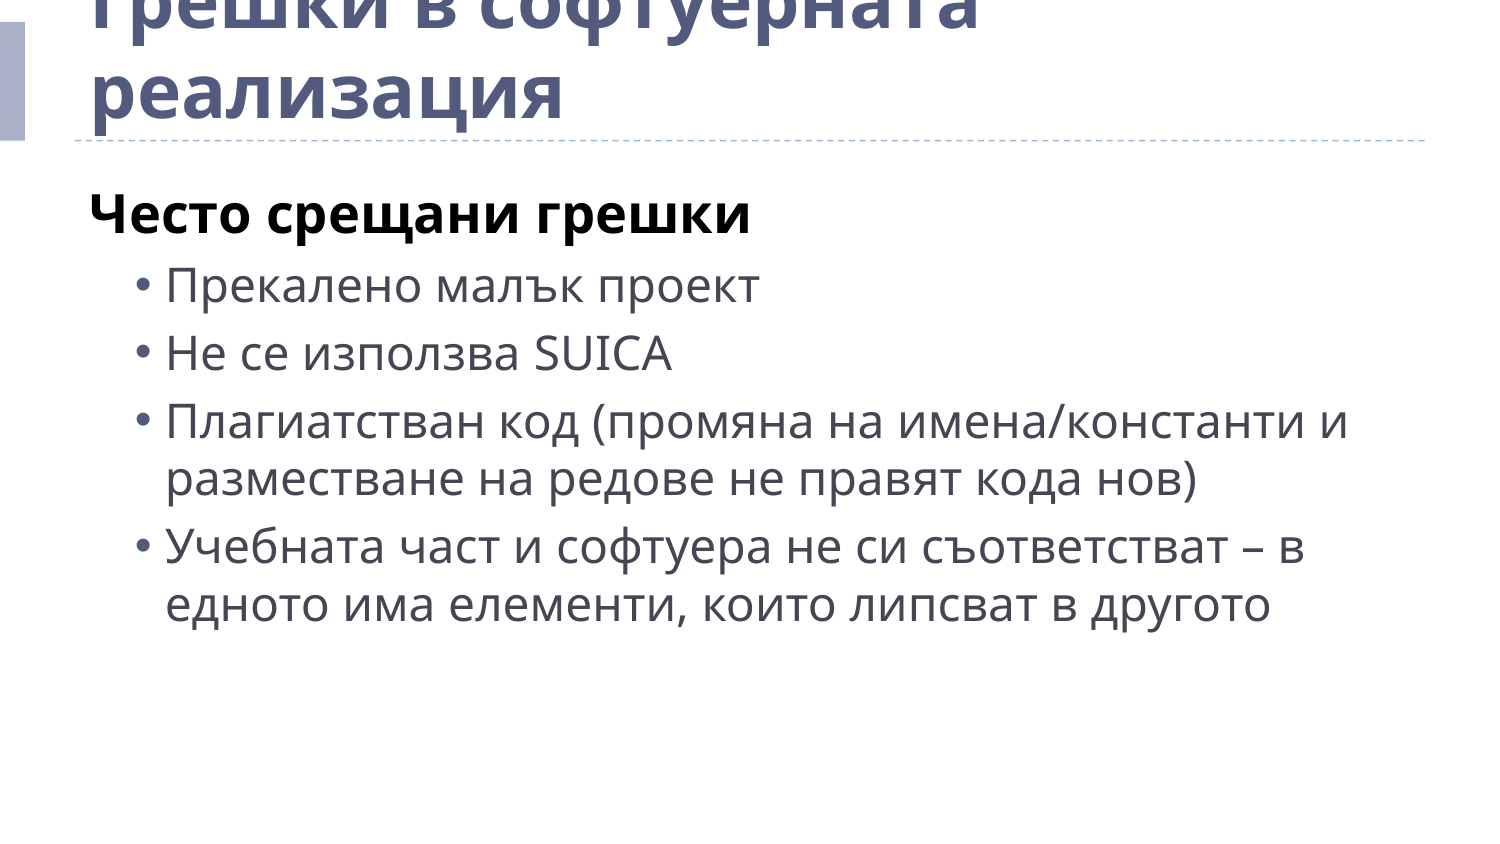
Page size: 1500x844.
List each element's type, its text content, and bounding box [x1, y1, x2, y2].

title Грешки в софтуерната реализация [75, 18, 1475, 141]
list Често срещани грешки Прекалено малък проект Не се използва SUICA Плагиатстван код (промяна на имена/константи и разместване на редове не правят кода нов) Учебната част и софтуера не си съответстват – в едното има елементи, които липсват в другото [75, 171, 1475, 835]
